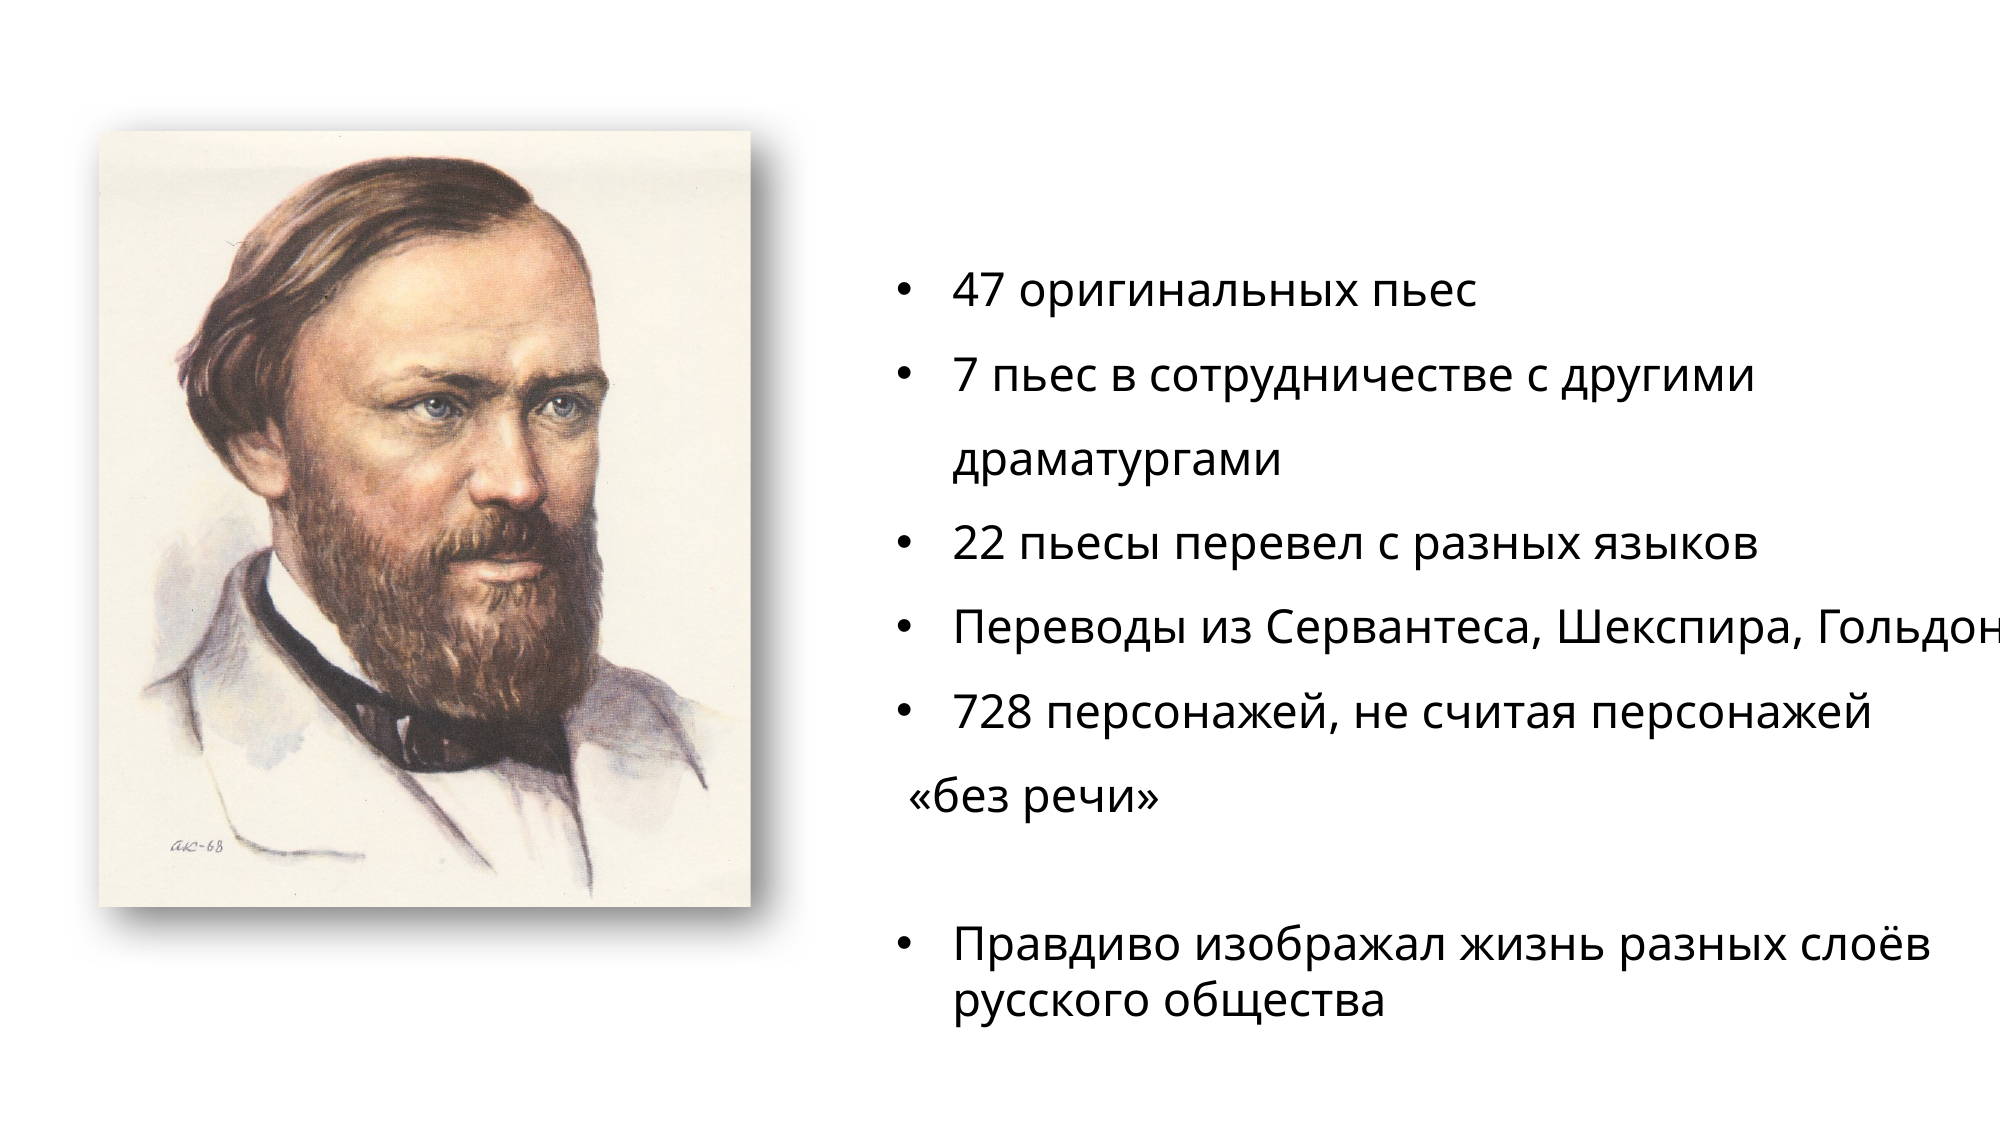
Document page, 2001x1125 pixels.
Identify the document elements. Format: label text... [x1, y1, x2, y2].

text_box 47 оригинальных пьес 7 пьес в сотрудничестве с другими драматургами 22 пьесы перевел с разных языков Переводы из Сервантеса, Шекспира, Гольдони 728 персонажей, не считая персонажей «без речи» [881, 224, 2000, 830]
picture [98, 131, 751, 907]
text_box Правдиво изображал жизнь разных слоёв русского общества [881, 906, 1965, 1034]
